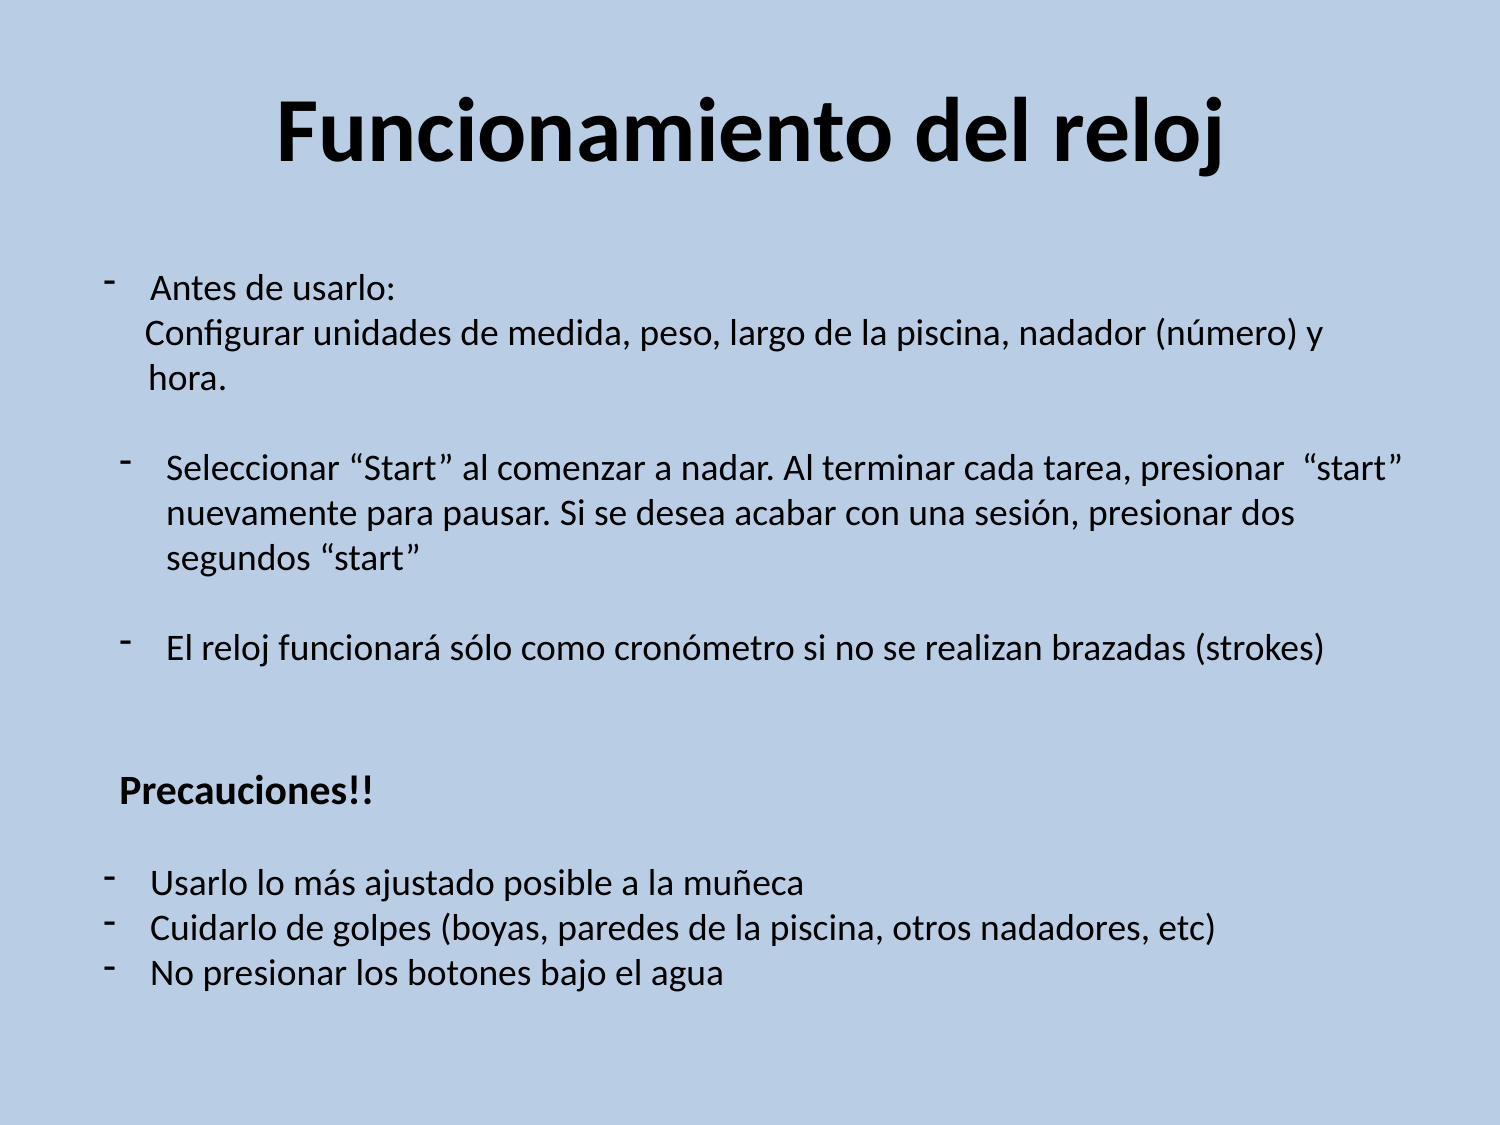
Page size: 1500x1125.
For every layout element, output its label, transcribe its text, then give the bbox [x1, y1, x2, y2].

text_box Antes de usarlo: Configurar unidades de medida, peso, largo de la piscina, nadador (número) y hora. Seleccionar “Start” al comenzar a nadar. Al terminar cada tarea, presionar “start” nuevamente para pausar. Si se desea acabar con una sesión, presionar dos segundos “start” El reloj funcionará sólo como cronómetro si no se realizan brazadas (strokes) Precauciones!! Usarlo lo más ajustado posible a la muñeca Cuidarlo de golpes (boyas, paredes de la piscina, otros nadadores, etc) No presionar los botones bajo el agua [88, 255, 1459, 1046]
title Funcionamiento del reloj [76, 30, 1427, 219]
